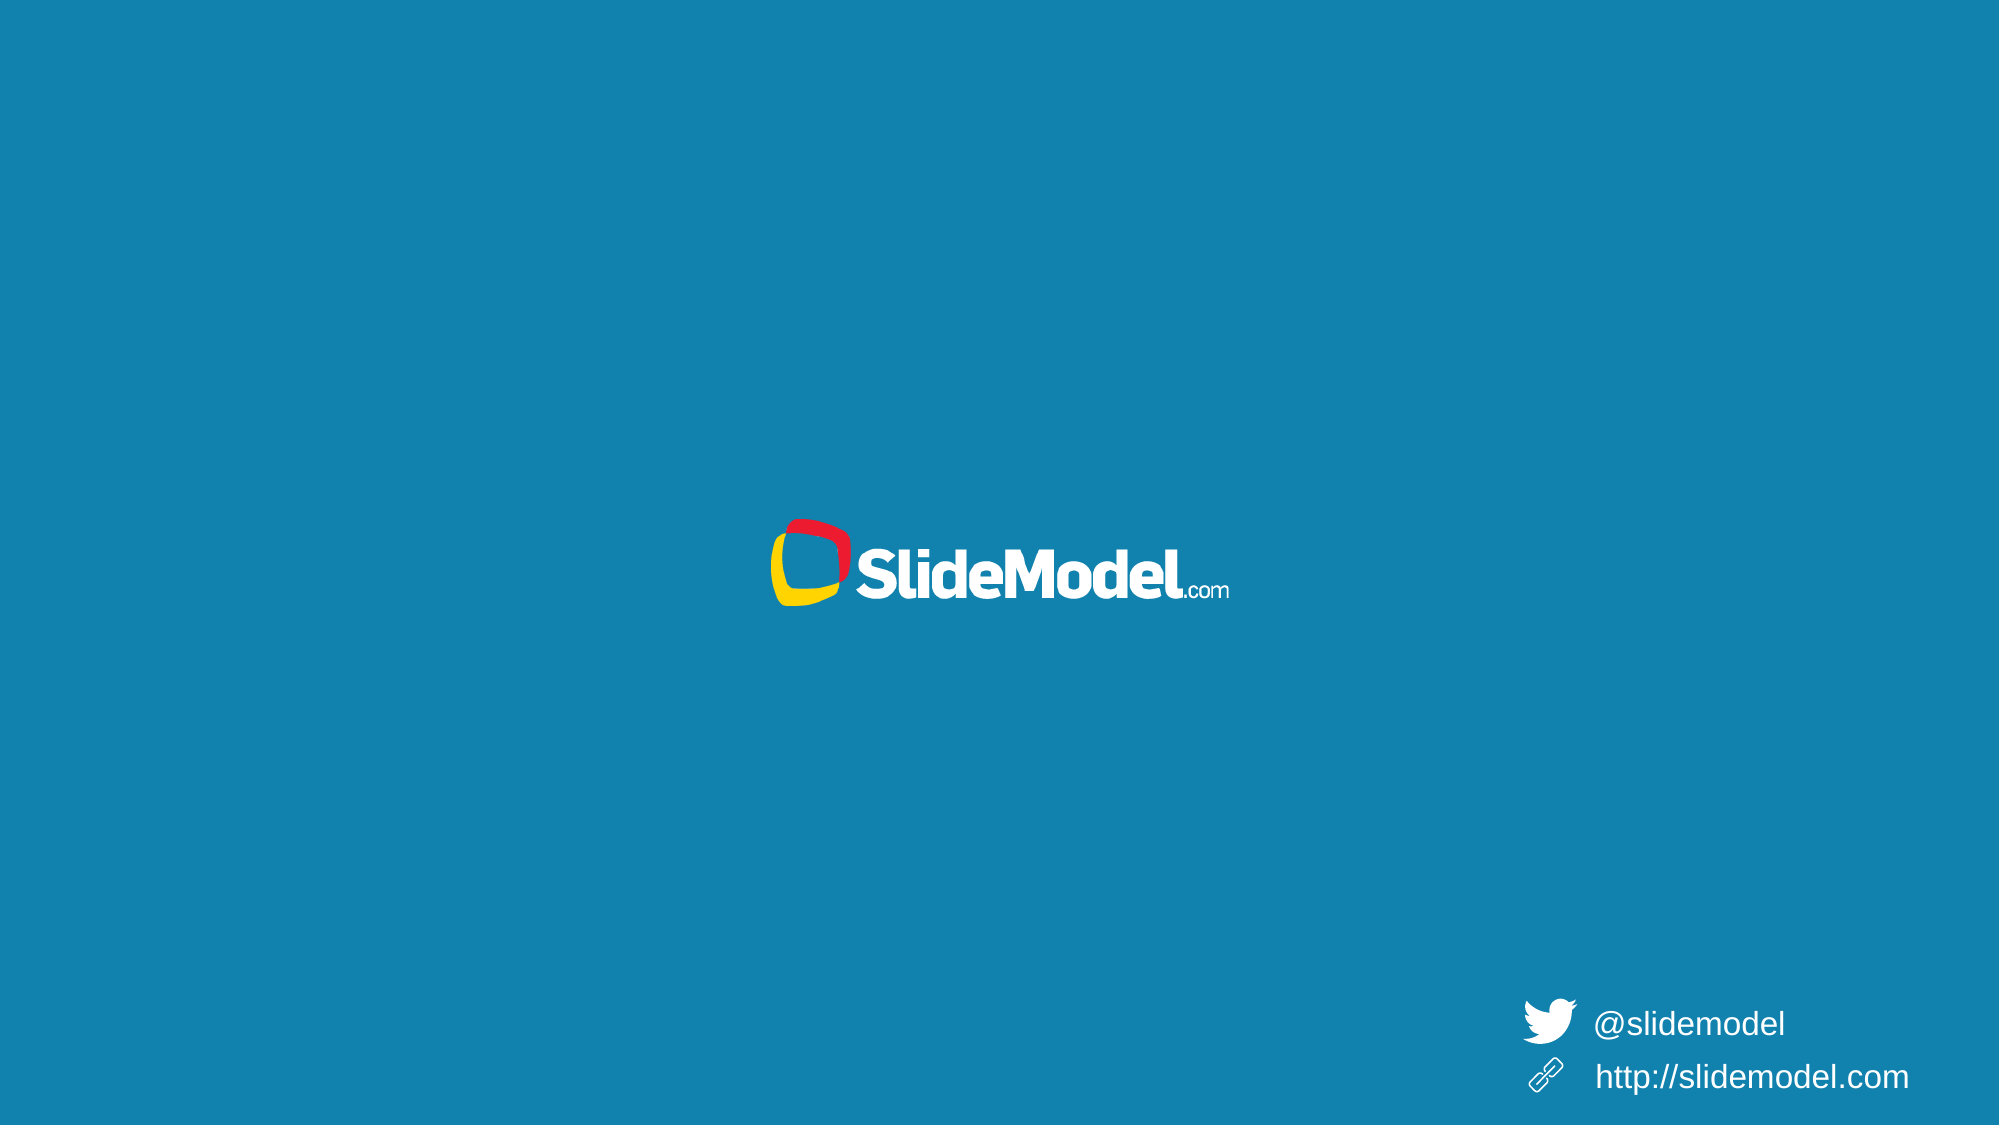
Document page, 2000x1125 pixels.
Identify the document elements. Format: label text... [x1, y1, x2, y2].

text_box [1522, 998, 1576, 1044]
text_box http://slidemodel.com [1579, 1048, 2000, 1102]
text_box [1528, 1057, 1564, 1093]
picture [770, 518, 1229, 606]
text_box @slidemodel [1576, 995, 1998, 1050]
